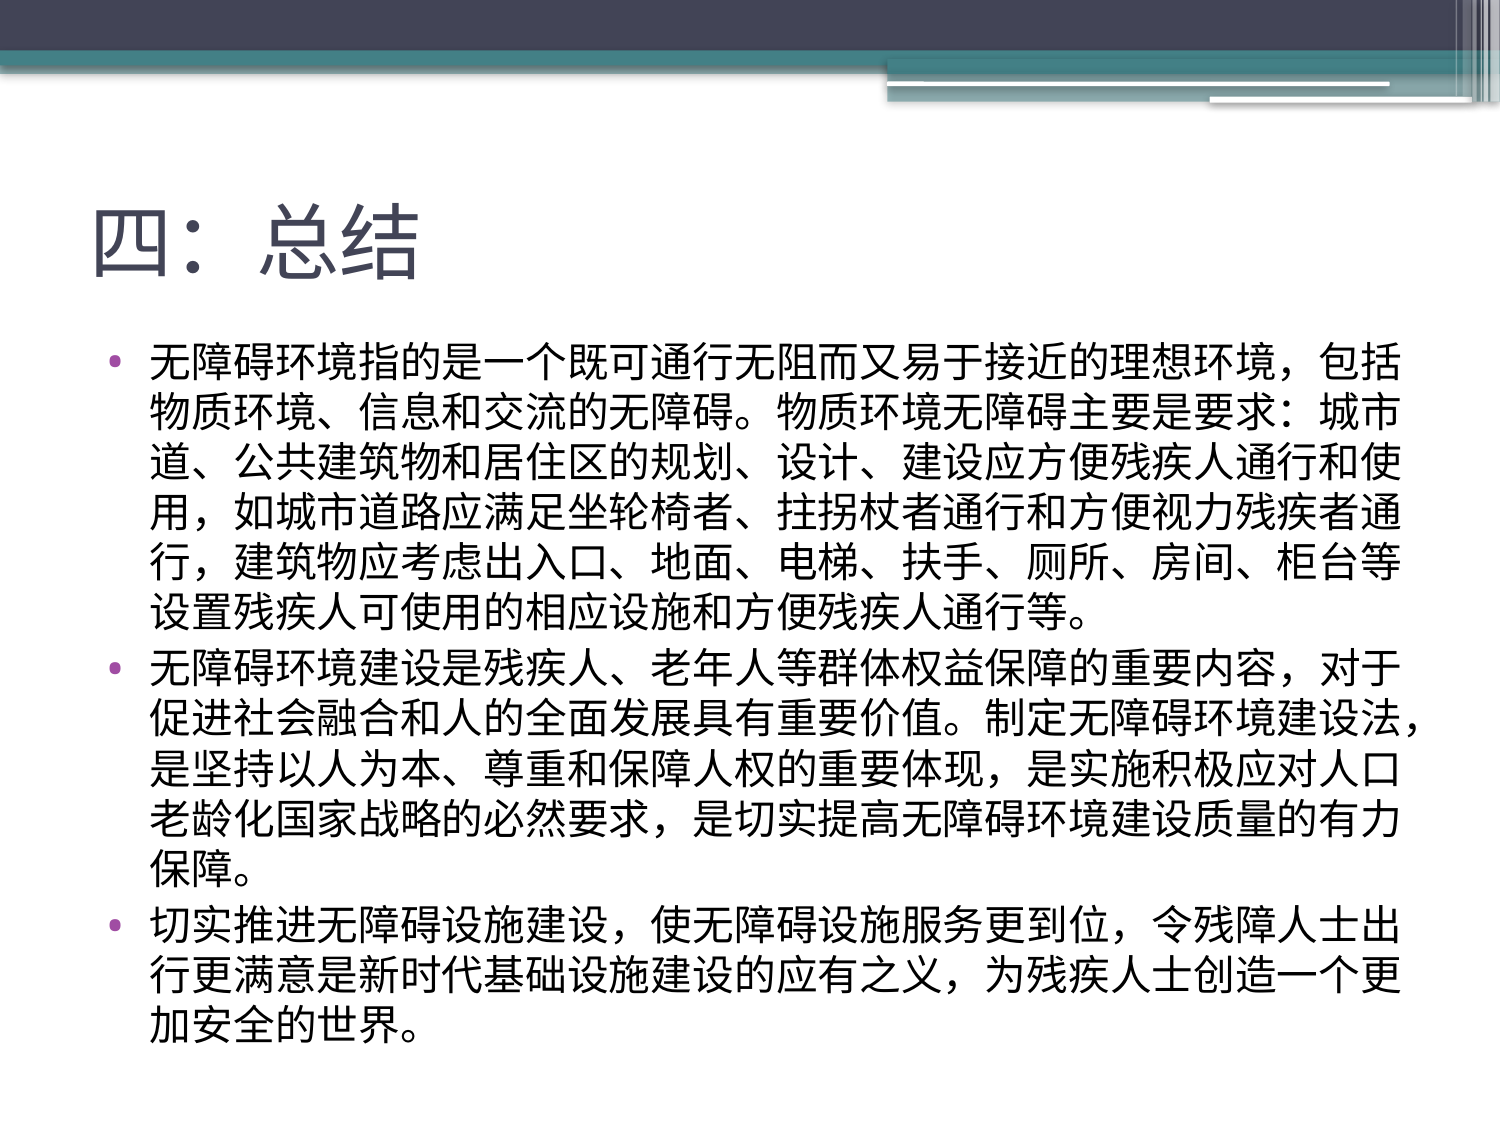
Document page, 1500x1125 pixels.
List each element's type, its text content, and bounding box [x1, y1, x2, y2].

title 四：总结 [75, 164, 1425, 317]
list 无障碍环境指的是一个既可通行无阻而又易于接近的理想环境，包括物质环境、信息和交流的无障碍。物质环境无障碍主要是要求：城市道、公共建筑物和居住区的规划、设计、建设应方便残疾人通行和使用，如城市道路应满足坐轮椅者、拄拐杖者通行和方便视力残疾者通行，建筑物应考虑出入口、地面、电梯、扶手、厕所、房间、柜台等设置残疾人可使用的相应设施和方便残疾人通行等。 无障碍环境建设是残疾人、老年人等群体权益保障的重要内容，对于促进社会融合和人的全面发展具有重要价值。制定无障碍环境建设法，是坚持以人为本、尊重和保障人权的重要体现，是实施积极应对人口老龄化国家战略的必然要求，是切实提高无障碍环境建设质量的有力保障。 切实推进无障碍设施建设，使无障碍设施服务更到位，令残障人士出行更满意是新时代基础设施建设的应有之义，为残疾人士创造一个更加安全的世界。 [75, 328, 1425, 1079]
